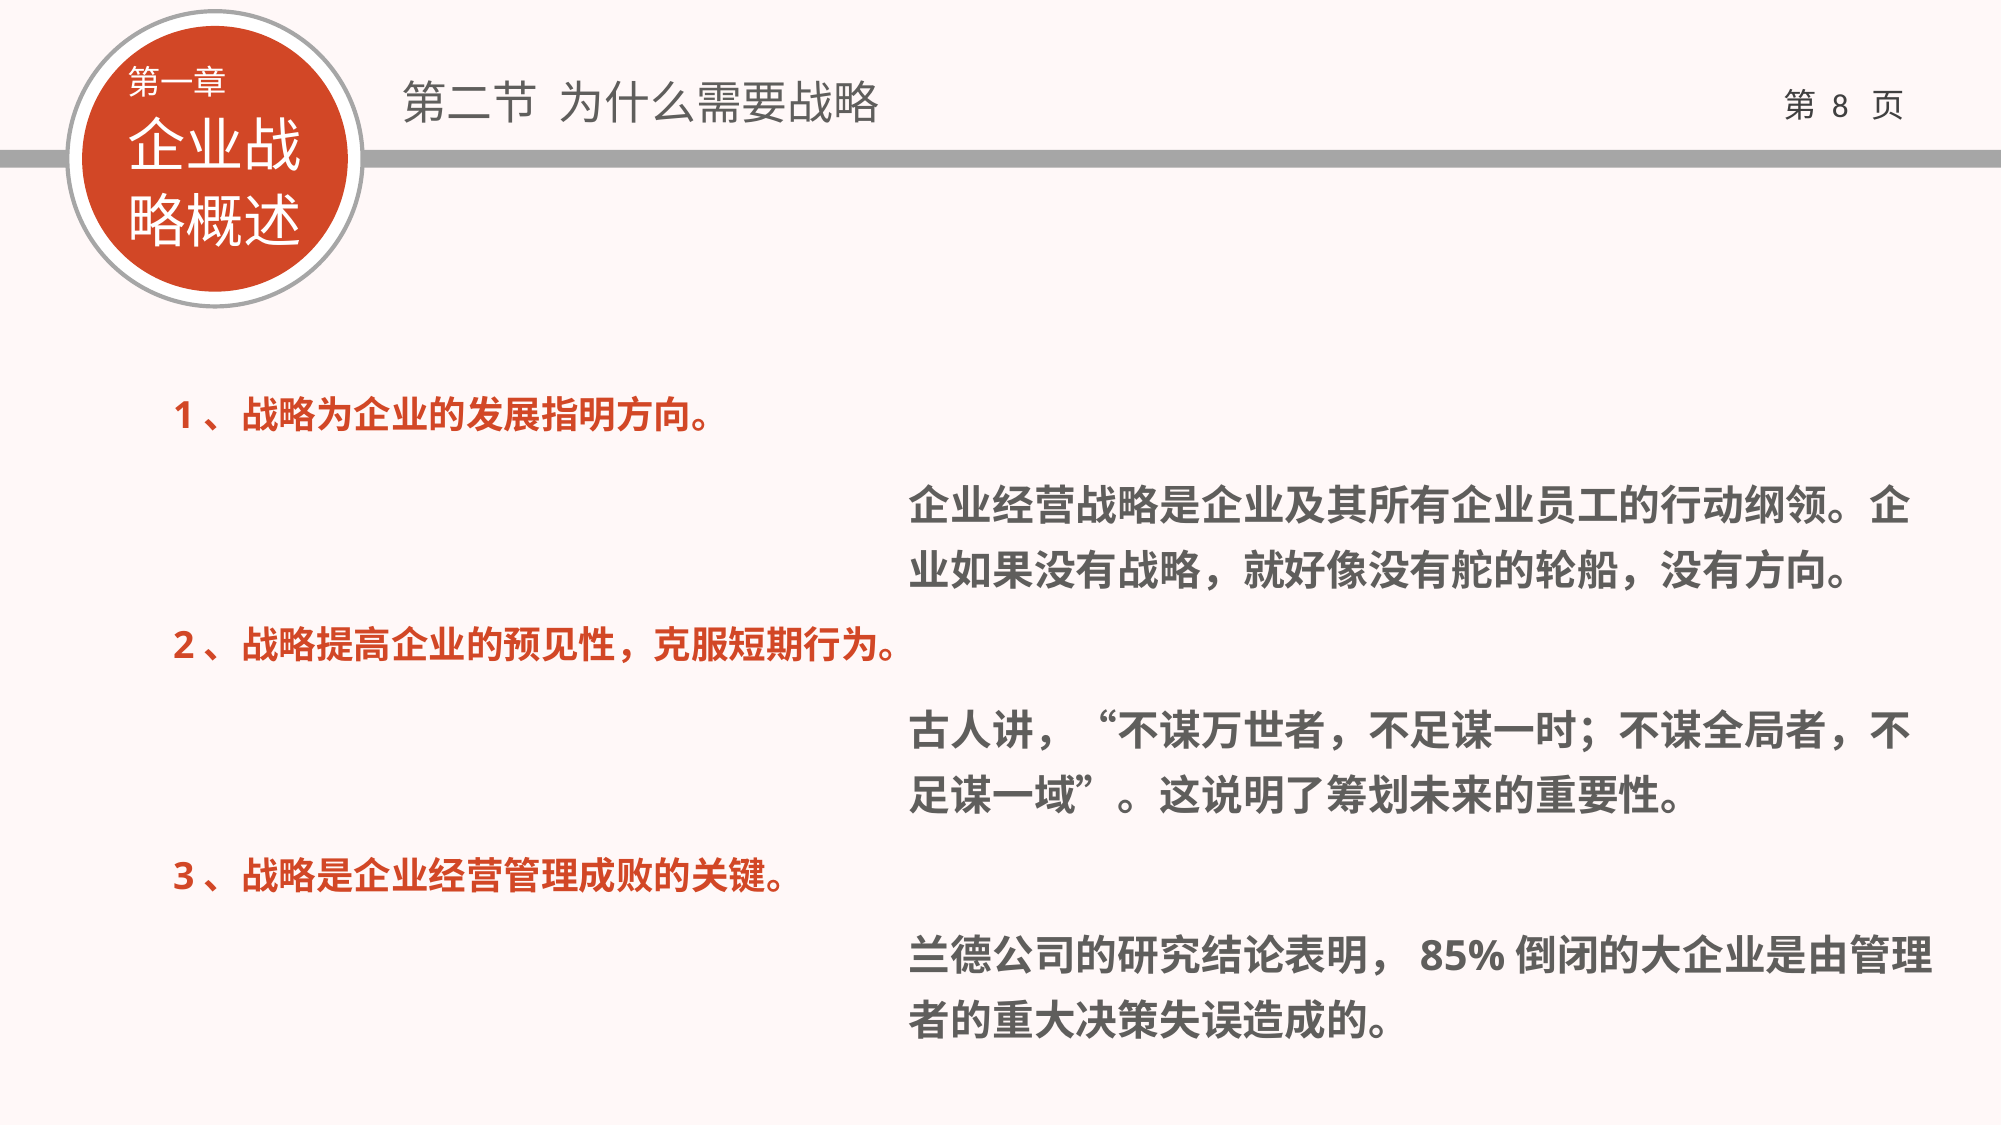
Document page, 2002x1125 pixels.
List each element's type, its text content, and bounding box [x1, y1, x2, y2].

text_box 企业经营战略是企业及其所有企业员工的行动纲领。企业如果没有战略，就好像没有舵的轮船，没有方向。 [894, 456, 1961, 602]
text_box 第二节 为什么需要战略 [386, 66, 1202, 137]
text_box 古人讲，“不谋万世者，不足谋一时；不谋全局者，不足谋一域”。这说明了筹划未来的重要性。 [894, 681, 1961, 827]
text_box 2、战略提高企业的预见性，克服短期行为。 [158, 600, 954, 674]
text_box 1、战略为企业的发展指明方向。 [158, 370, 954, 444]
text_box 兰德公司的研究结论表明，85%倒闭的大企业是由管理者的重大决策失误造成的。 [894, 906, 1961, 1052]
text_box 3、战略是企业经营管理成败的关键。 [158, 830, 954, 904]
